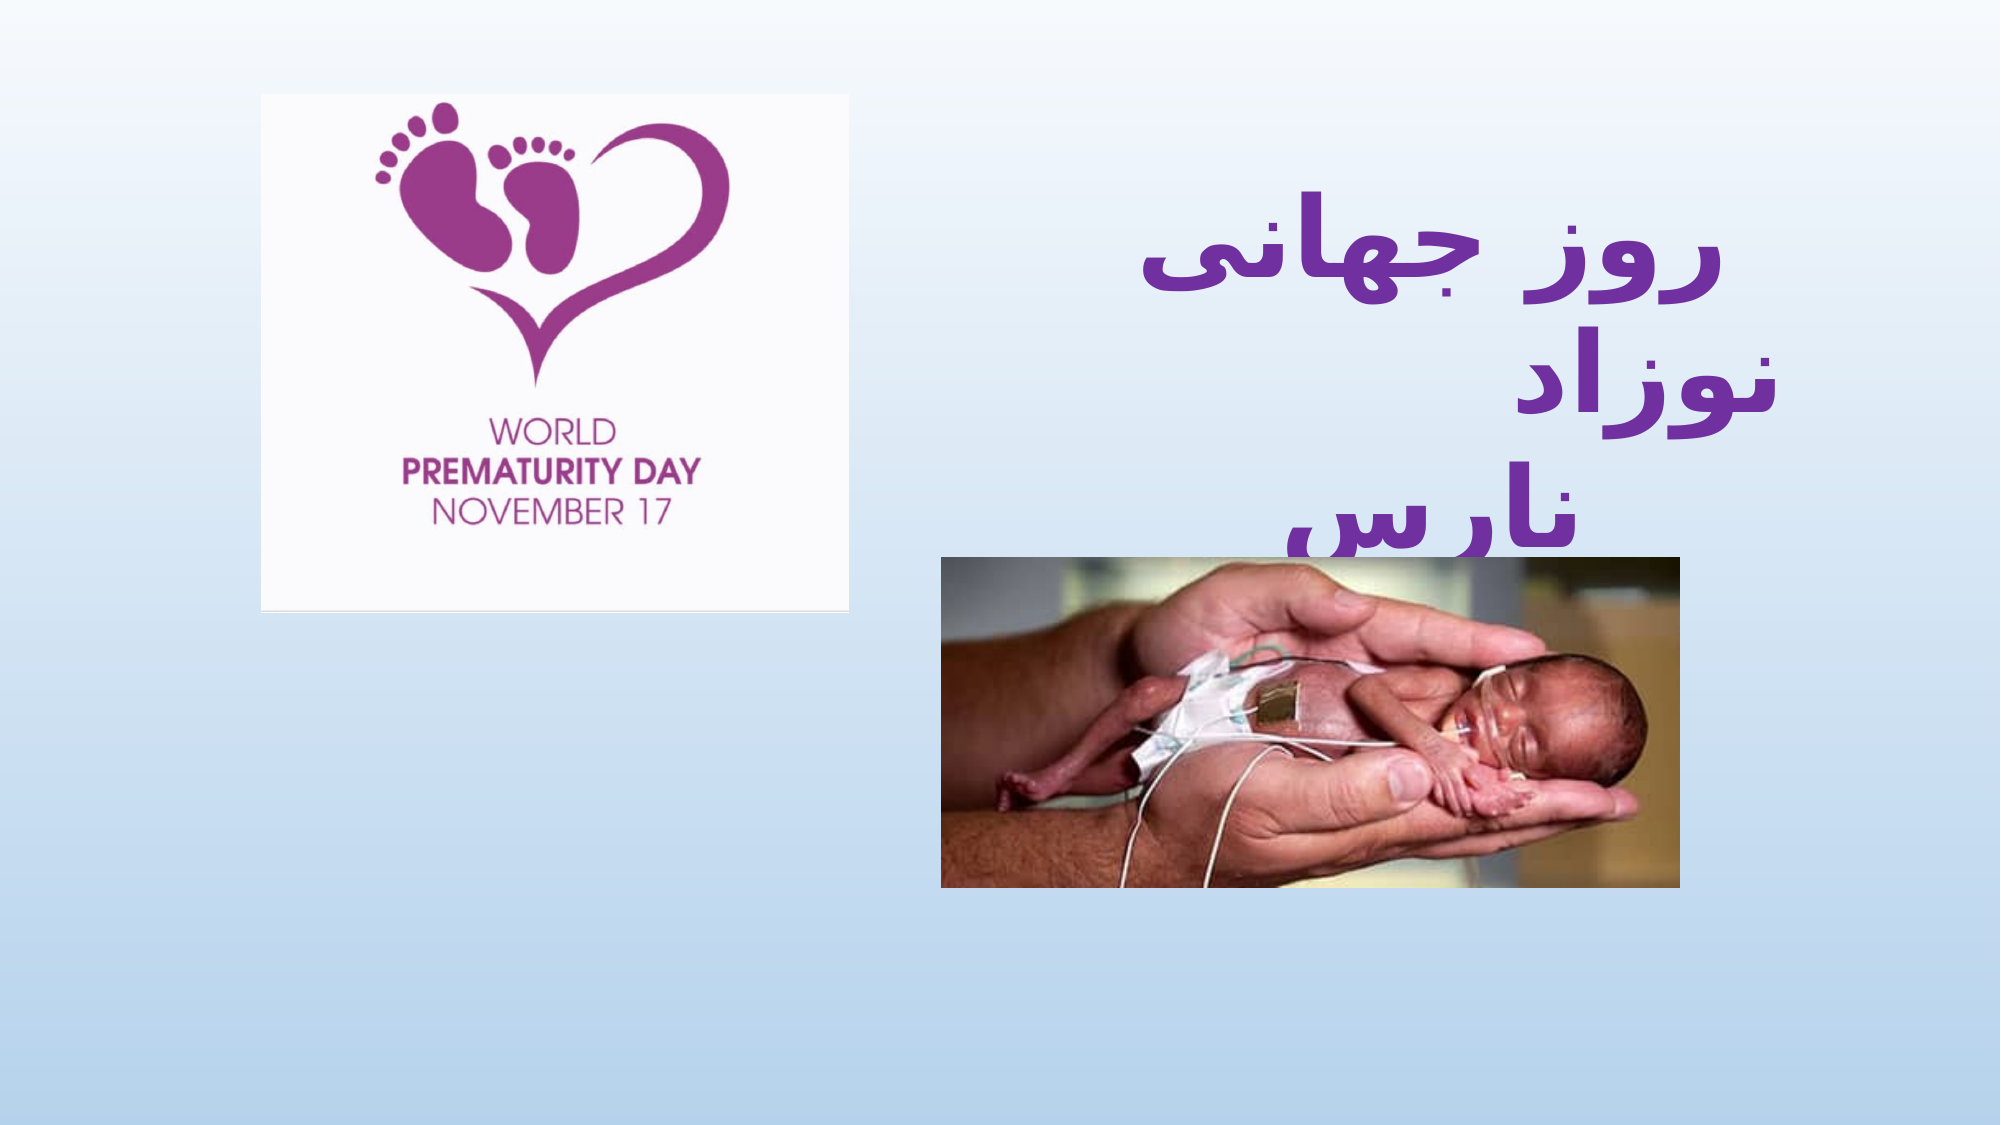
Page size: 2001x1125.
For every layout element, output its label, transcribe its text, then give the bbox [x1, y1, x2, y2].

picture [261, 94, 849, 613]
picture [941, 557, 1680, 888]
text_box روز جهانی نوزاد نارس [1056, 157, 1809, 578]
